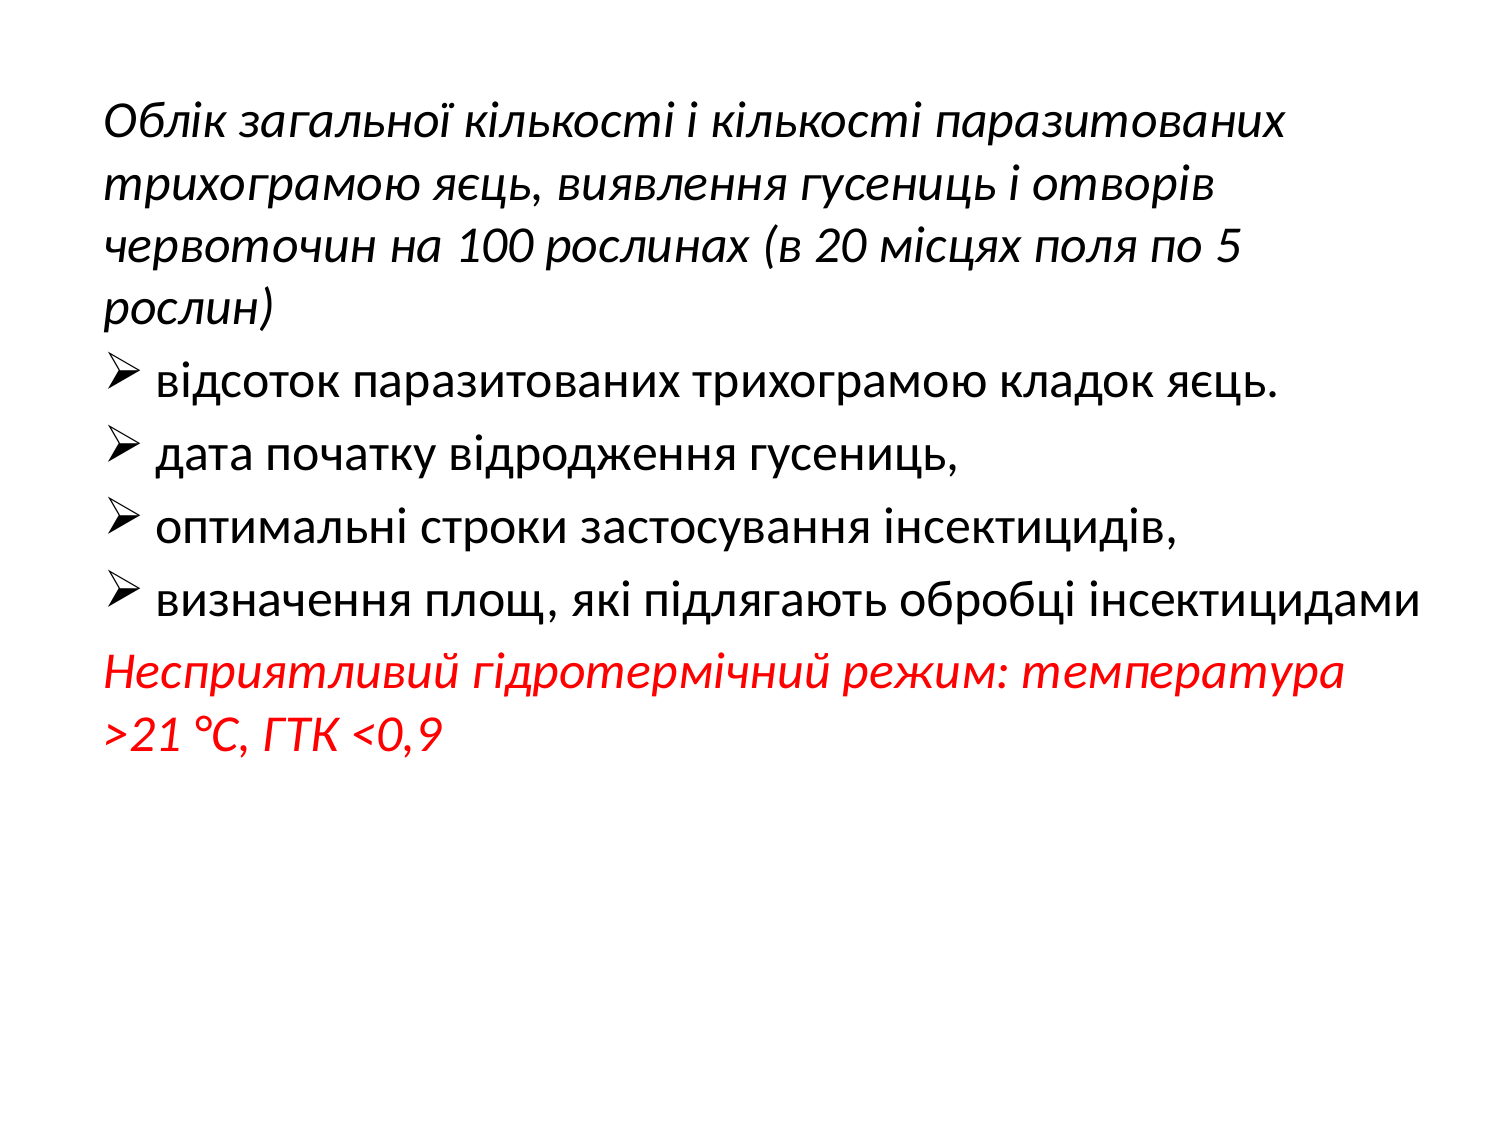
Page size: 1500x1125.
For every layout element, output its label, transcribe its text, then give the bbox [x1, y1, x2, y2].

list Облік загальної кількості і кількості паразитованих трихограмою яєць, виявлення гусениць і отворів червоточин на 100 рослинах (в 20 місцях поля по 5 рослин) відсоток паразитованих трихограмою кладок яєць. дата початку відродження гусениць, оптимальні строки застосування інсектицидів, визначення площ, які підлягають обробці інсектицидами Несприятливий гідротермічний режим: температура >21 °С, ГТК <0,9 [88, 78, 1439, 821]
